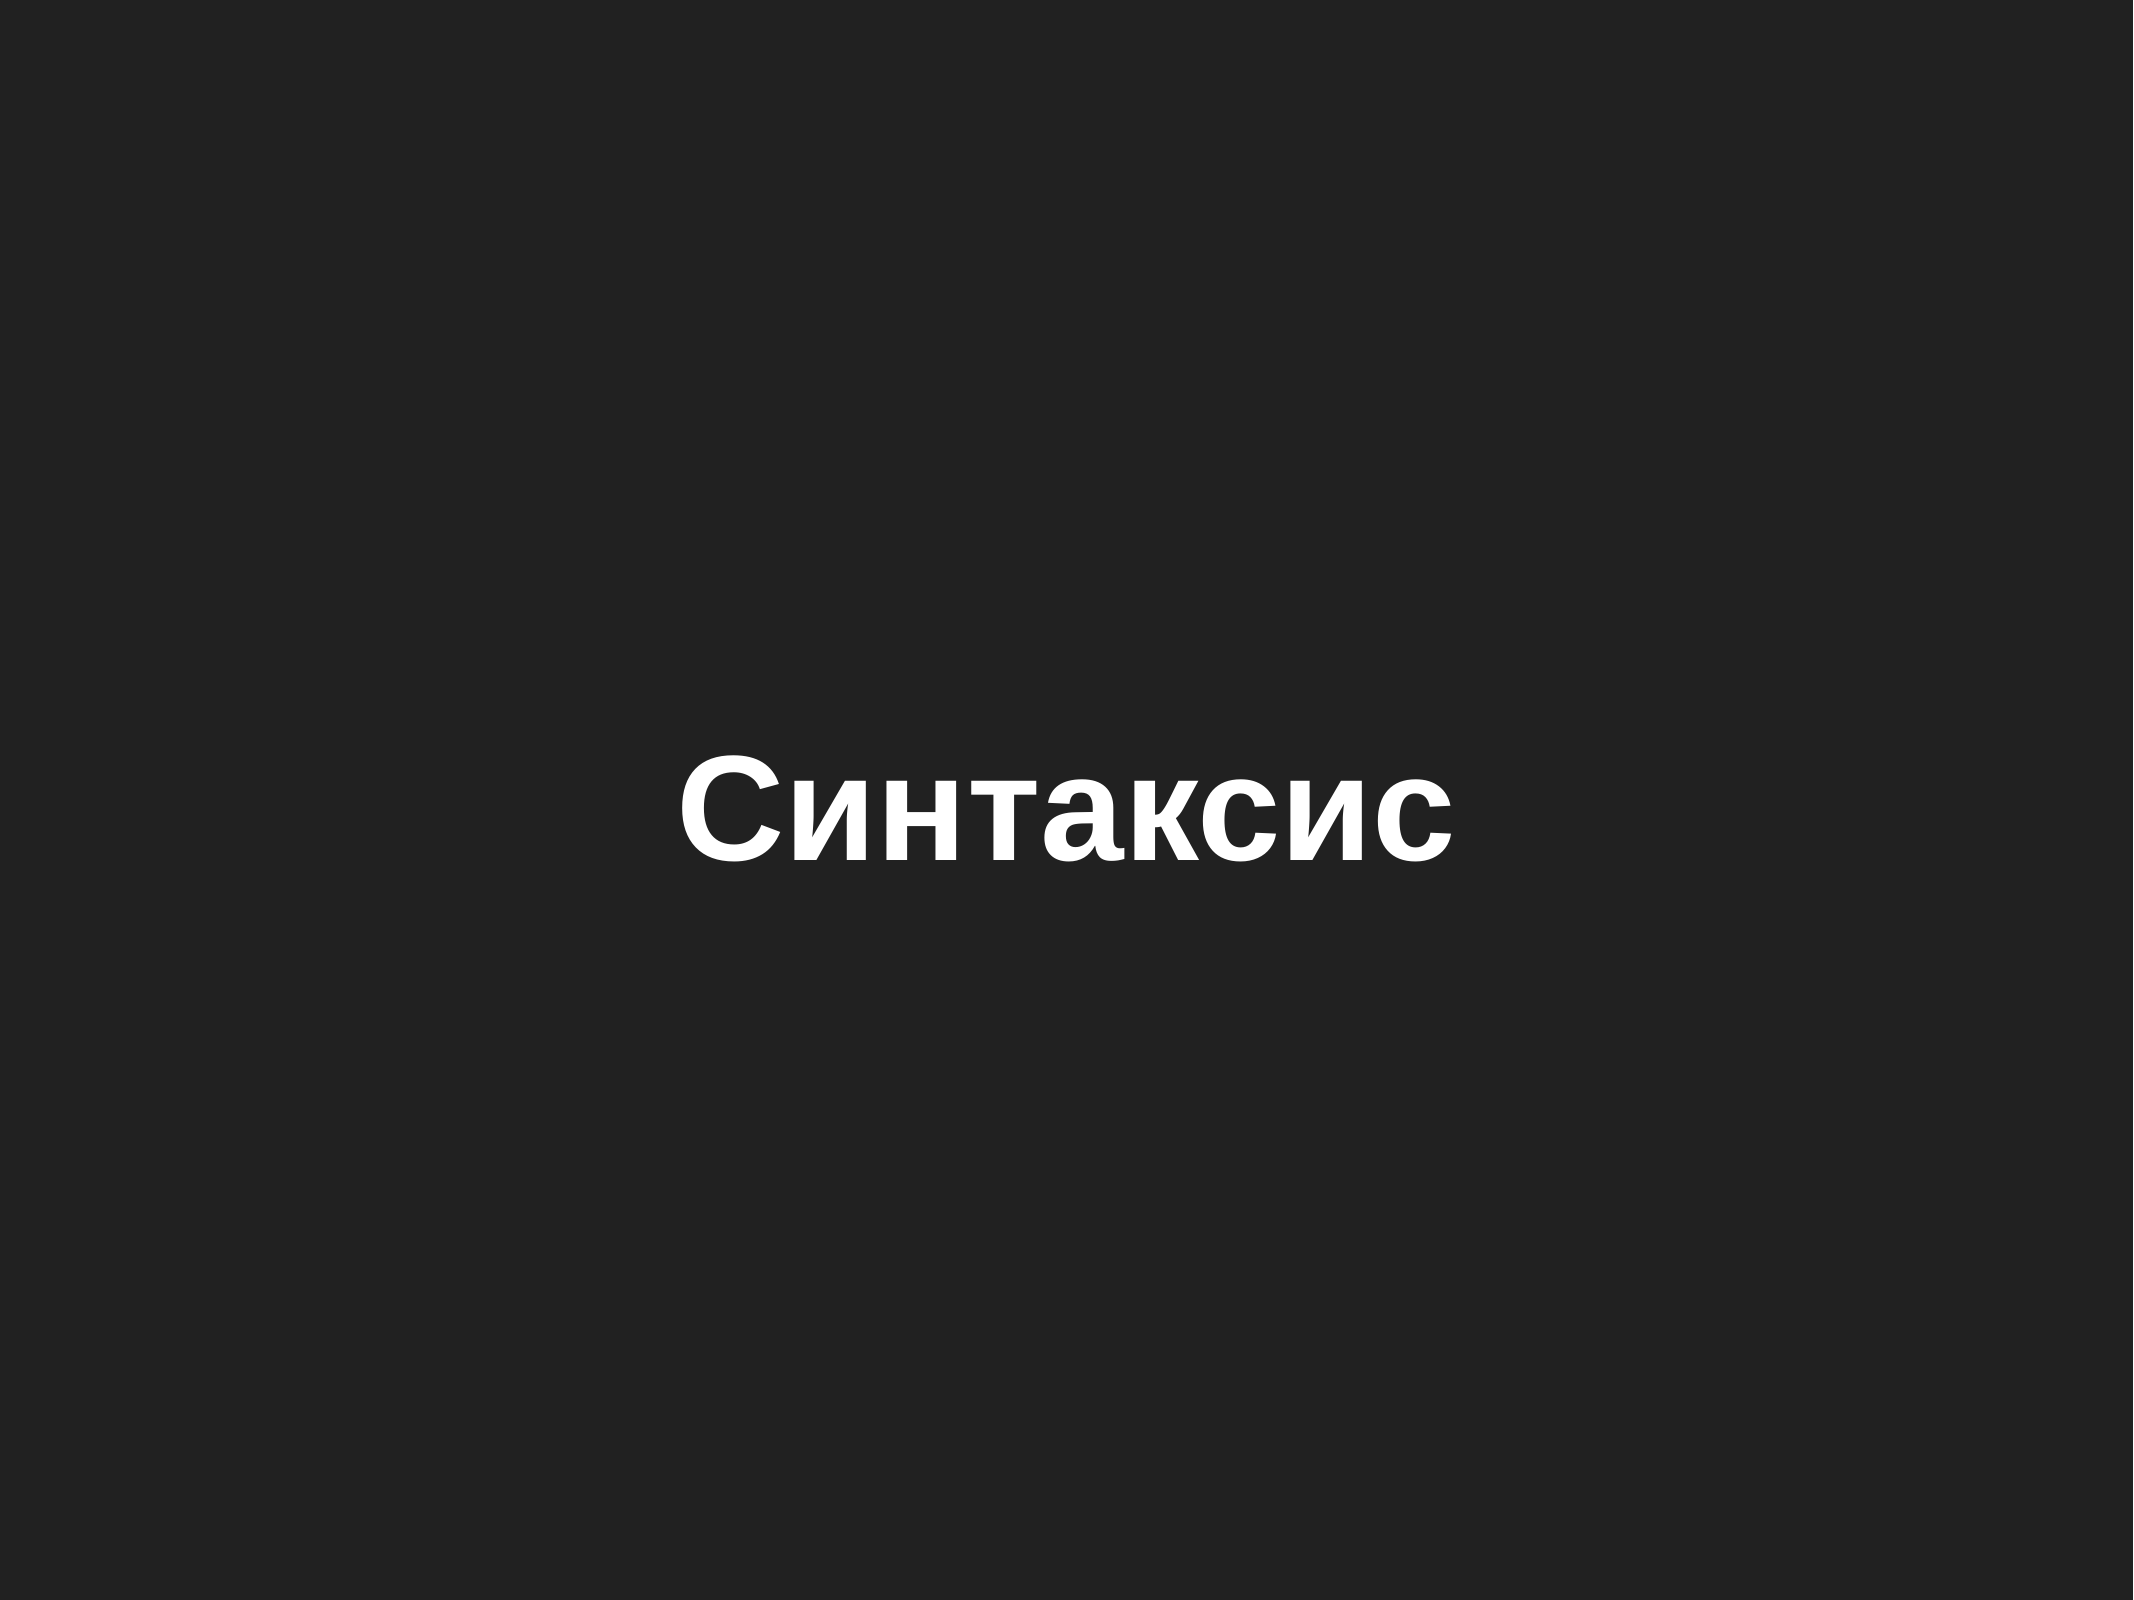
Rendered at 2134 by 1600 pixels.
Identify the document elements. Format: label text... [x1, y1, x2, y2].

text_box Синтаксис [668, 701, 1466, 899]
